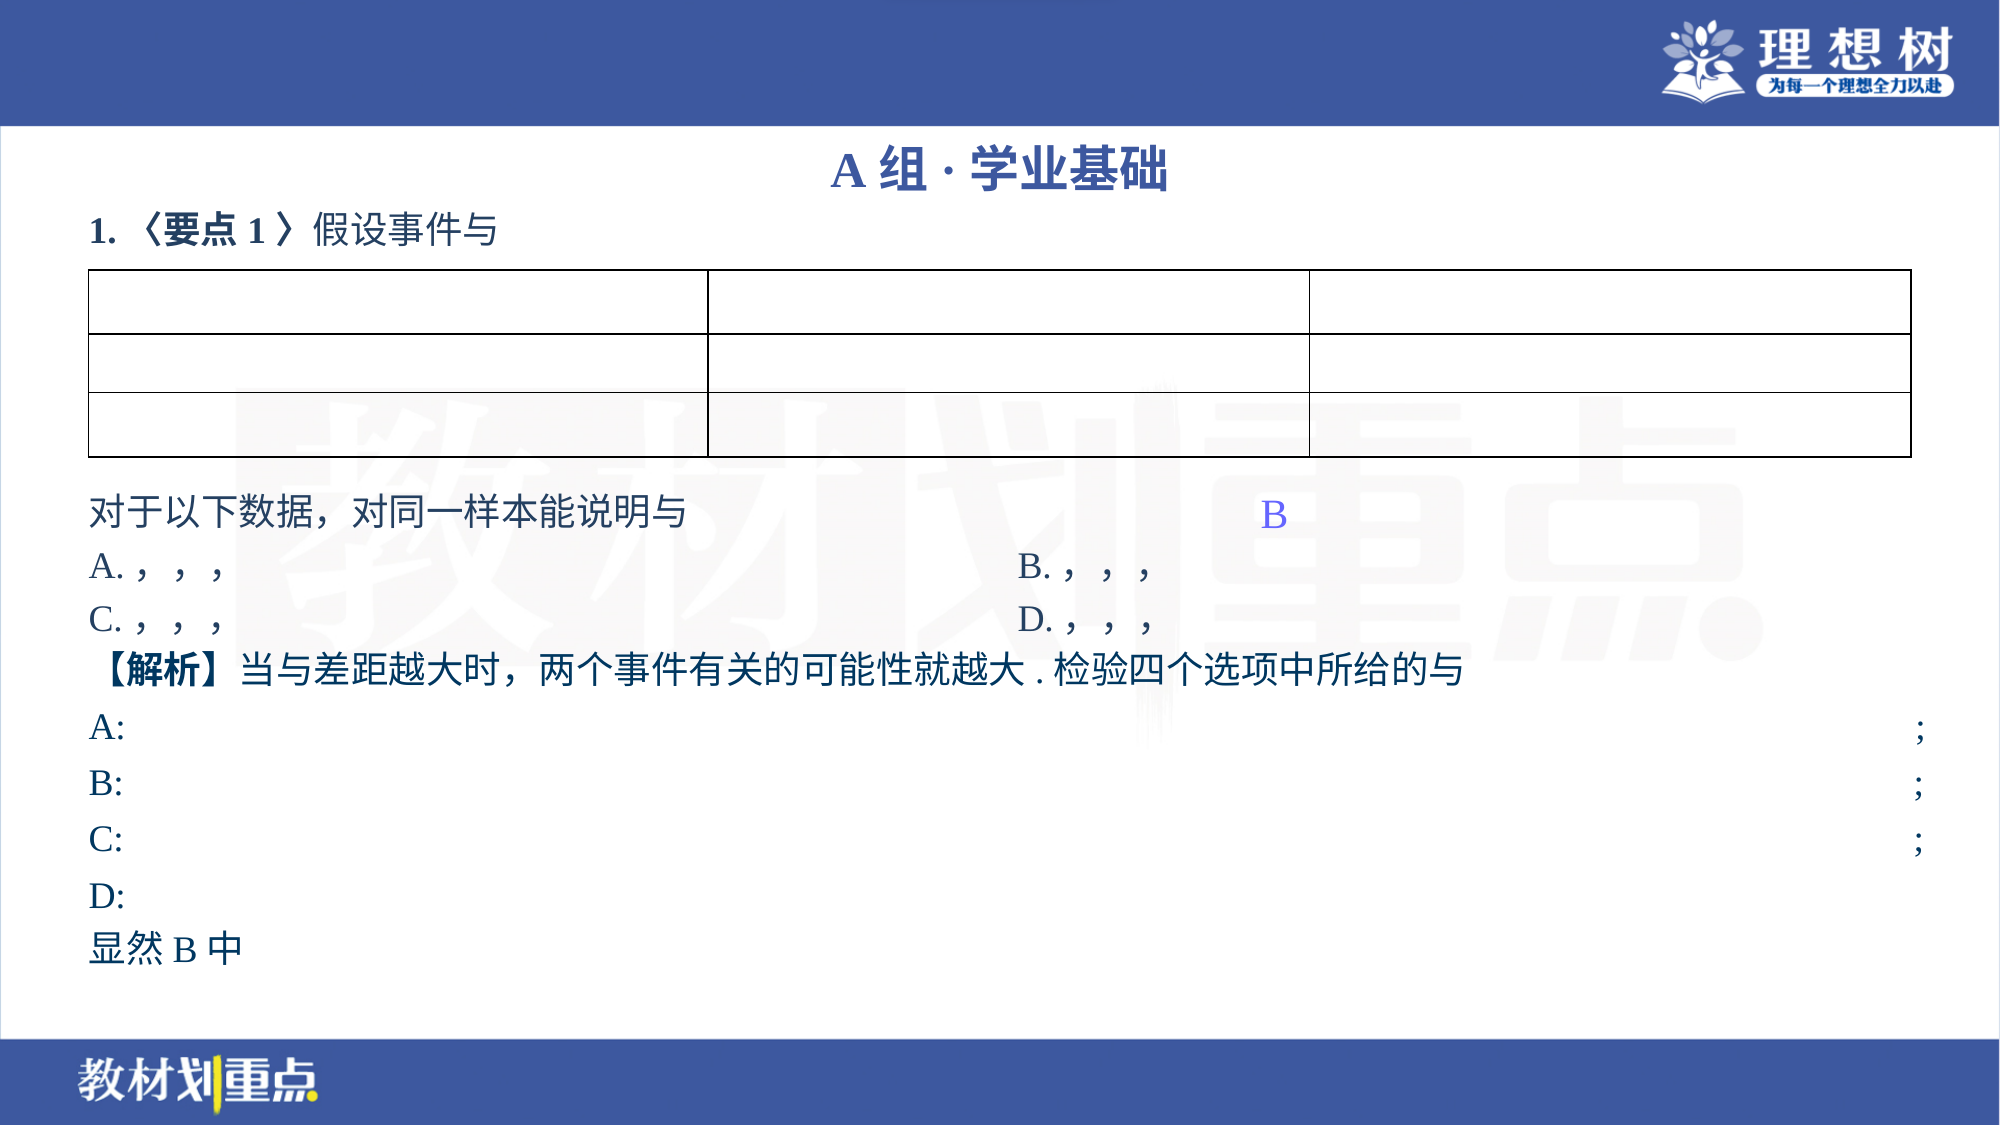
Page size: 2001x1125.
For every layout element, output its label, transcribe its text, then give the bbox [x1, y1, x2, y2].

text_box A组·学业基础 [88, 135, 1911, 196]
picture [0, 0, 2000, 1125]
text_box B [1245, 484, 1304, 535]
